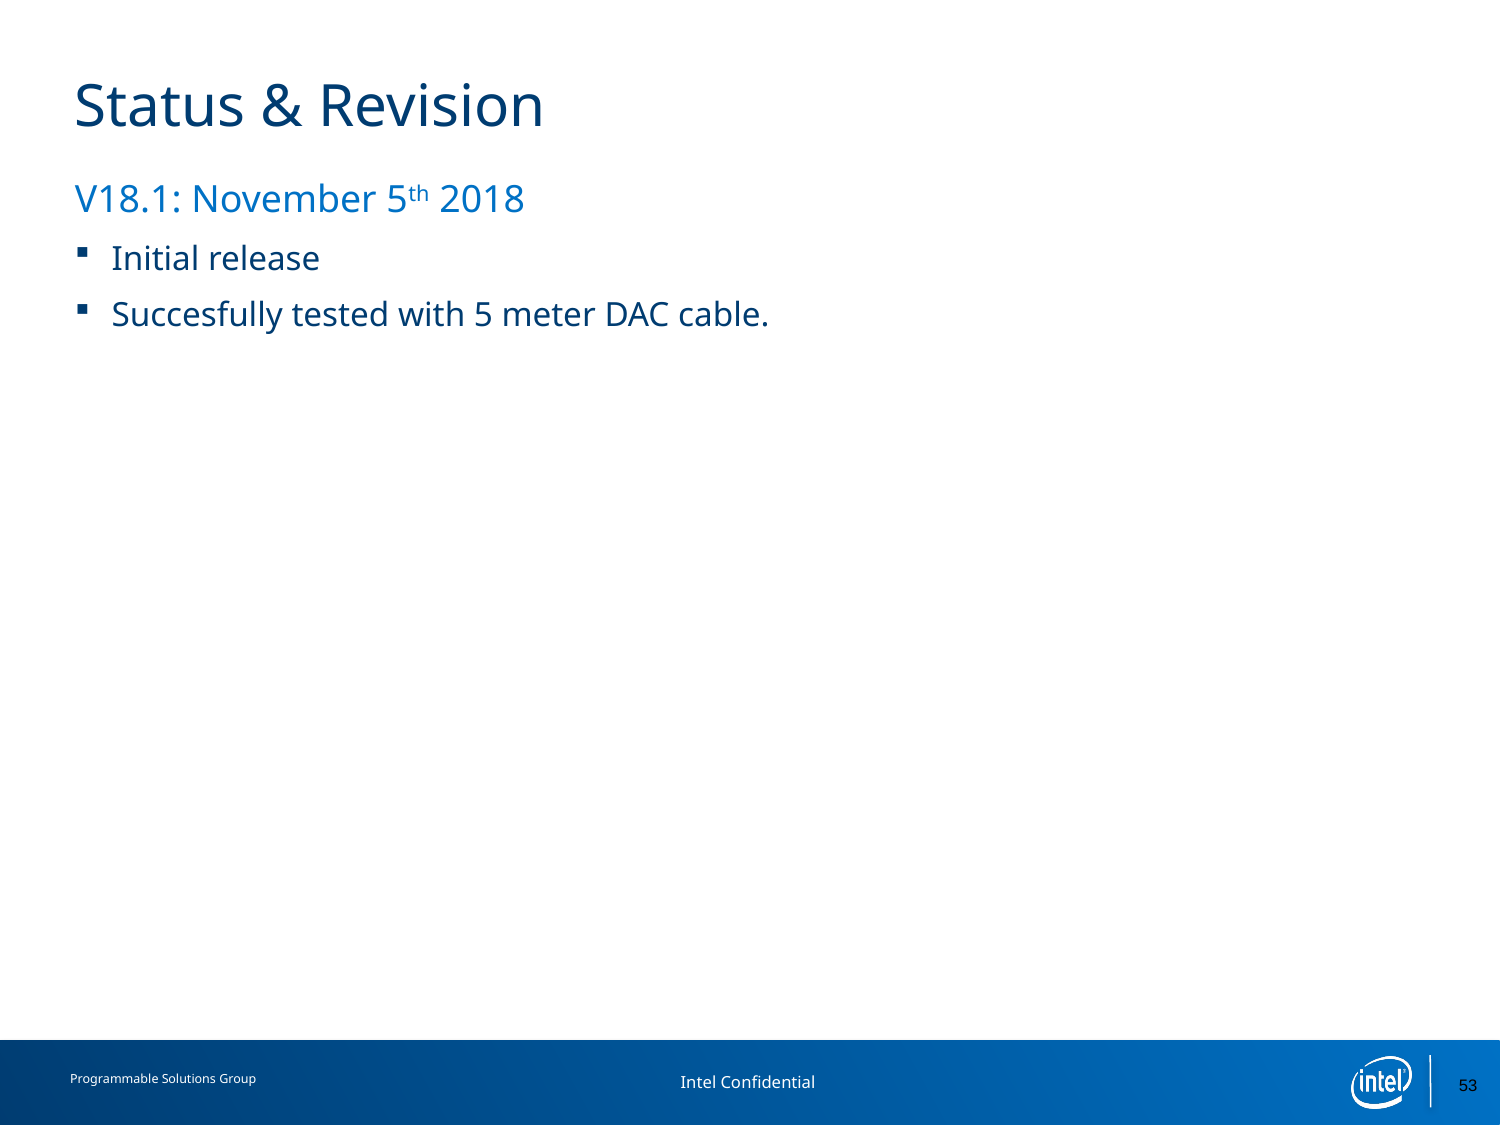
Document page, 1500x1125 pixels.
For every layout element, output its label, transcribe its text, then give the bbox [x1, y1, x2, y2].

slide_number 53 [1127, 1055, 1478, 1116]
title Status & Revision [74, 67, 1425, 174]
list V18.1: November 5th 2018 Initial release Succesfully tested with 5 meter DAC cable. [74, 174, 1425, 1013]
